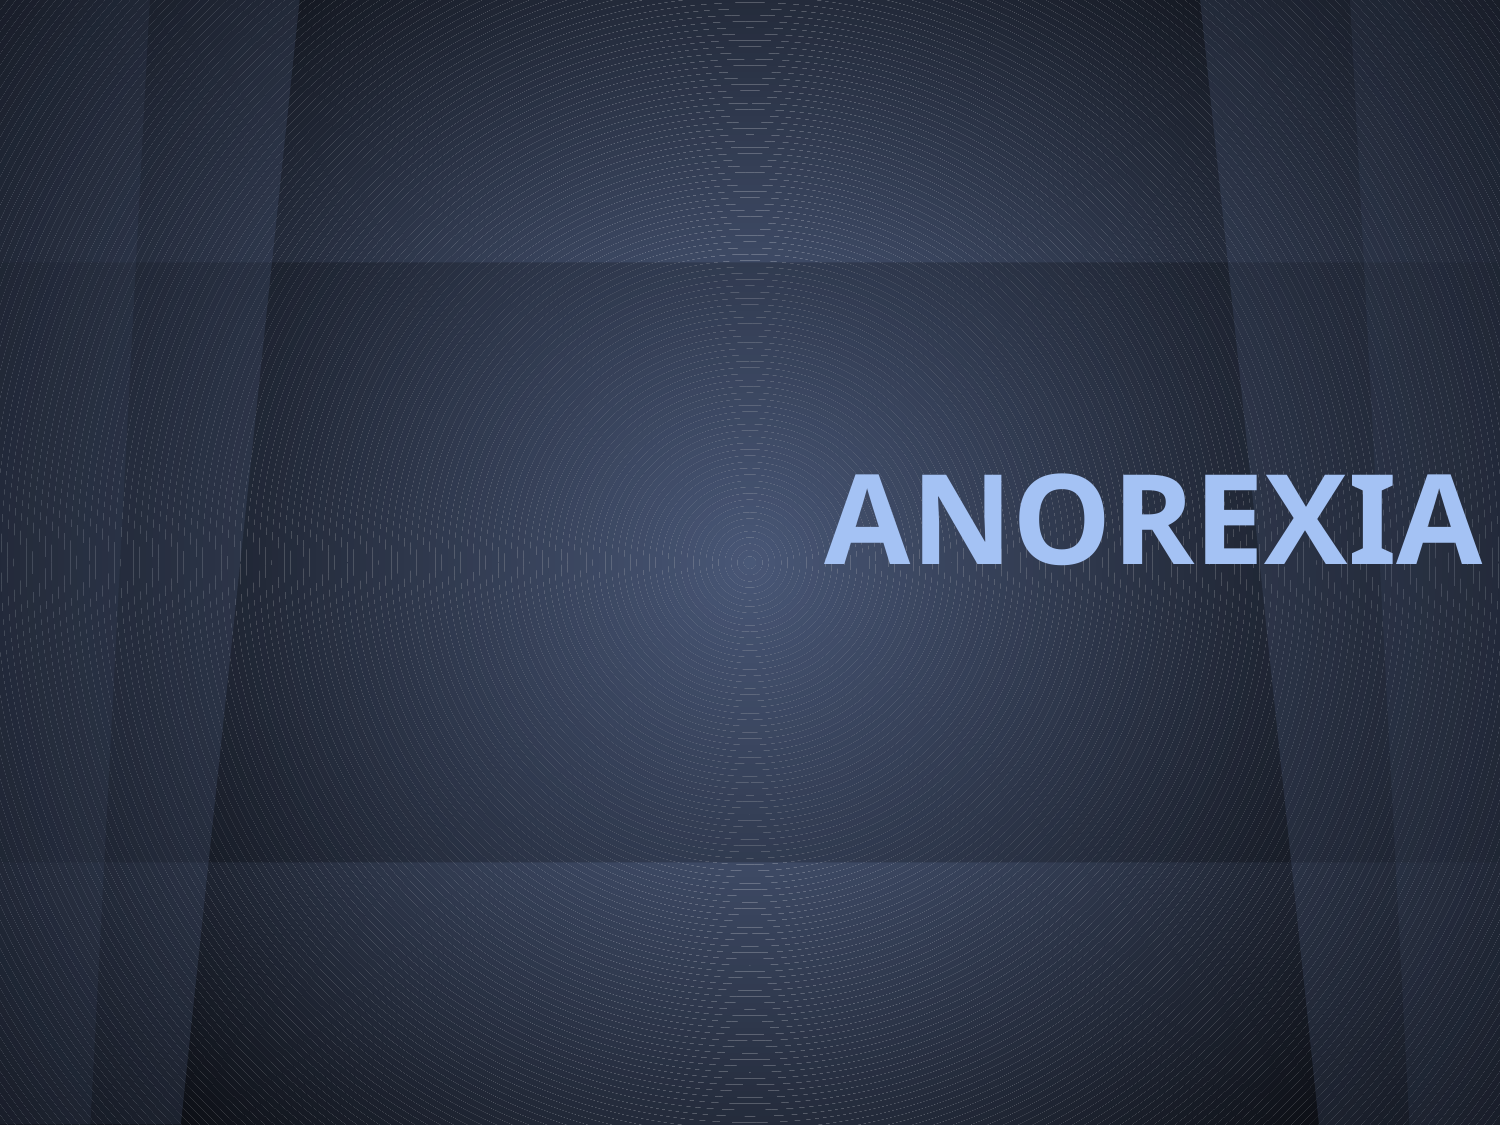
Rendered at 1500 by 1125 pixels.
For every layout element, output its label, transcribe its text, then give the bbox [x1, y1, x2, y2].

title ANOREXIA [503, 261, 1500, 605]
